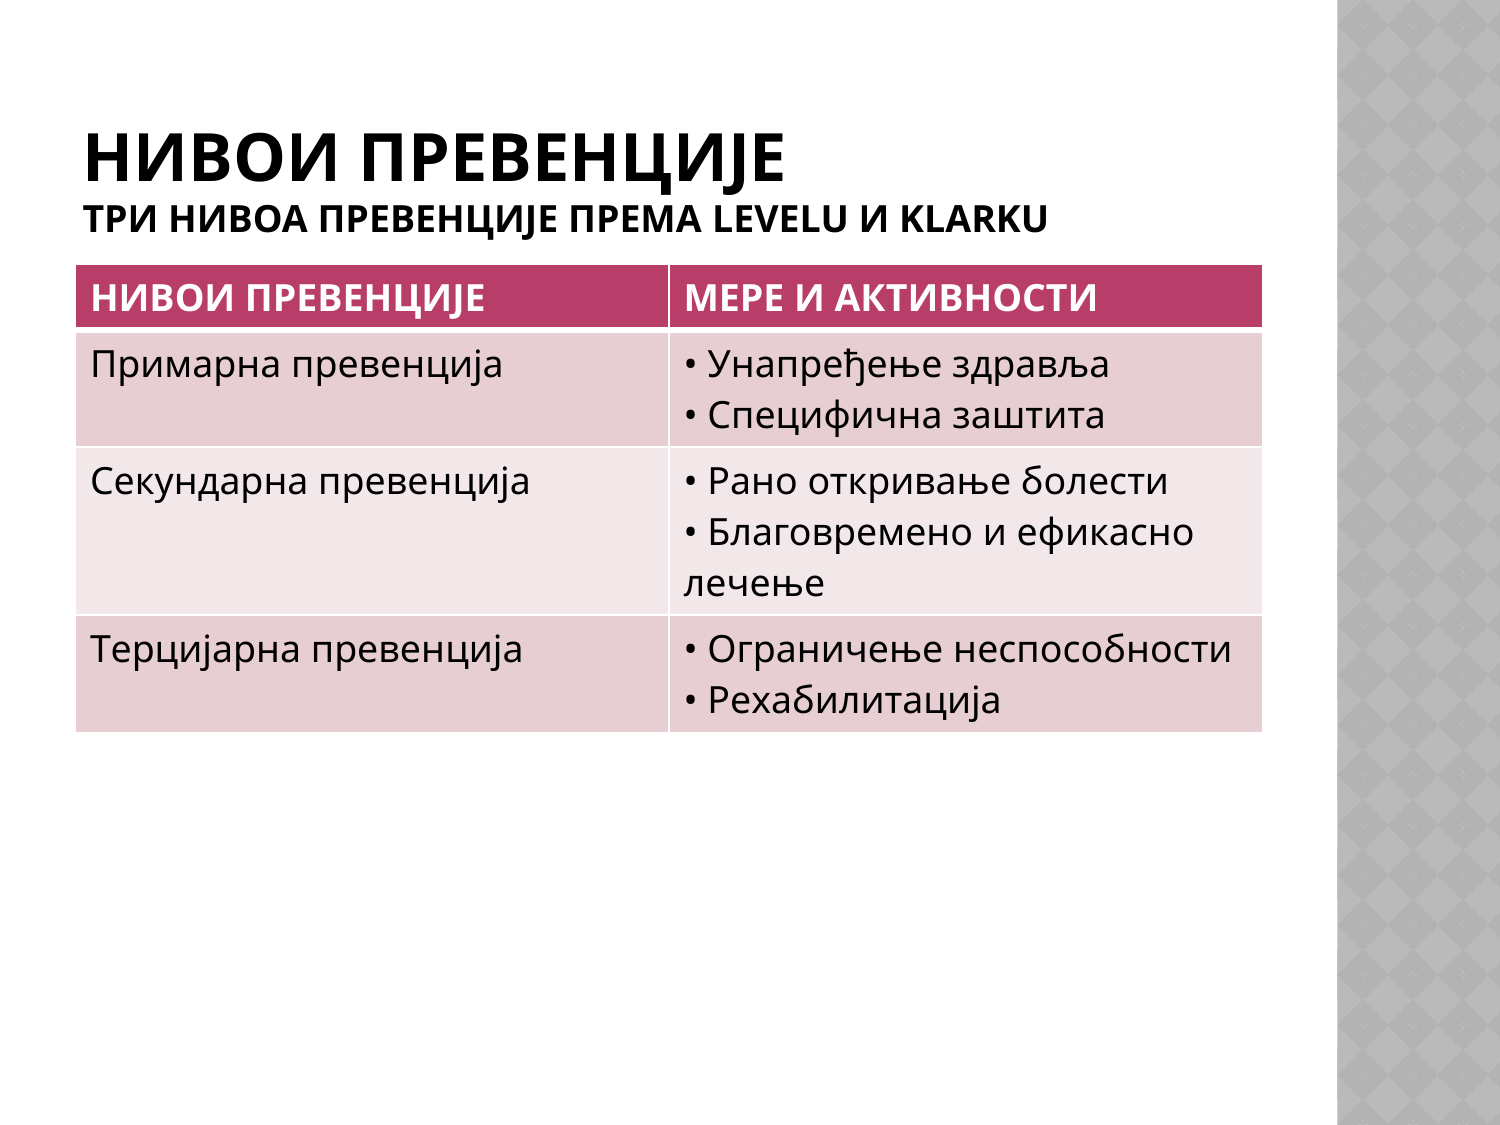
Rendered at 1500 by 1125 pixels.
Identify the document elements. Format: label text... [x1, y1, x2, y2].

table_cell • Рано откривање болести • Благовремено и ефикасно лечење [670, 448, 1262, 614]
table_cell Примарна превенција [76, 333, 668, 446]
table_cell Tерцијарна превенција [76, 616, 668, 732]
table_header НИВОИ ПРЕВЕНЦИЈЕ [76, 265, 668, 327]
table_cell • Oграничење неспособности • Рехабилитација [670, 616, 1262, 732]
title НИВОИ ПРЕВЕНЦИЈЕ ТРИ НИВОА ПРЕВЕНЦИЈЕ ПРЕМА levelu И klarku [75, 52, 1263, 240]
table_cell • Унапређење здравља • Специфична заштита [670, 333, 1262, 446]
table_header МЕРЕ И АКТИВНОСТИ [670, 265, 1262, 327]
table_cell Секундарна превенција [76, 448, 668, 614]
